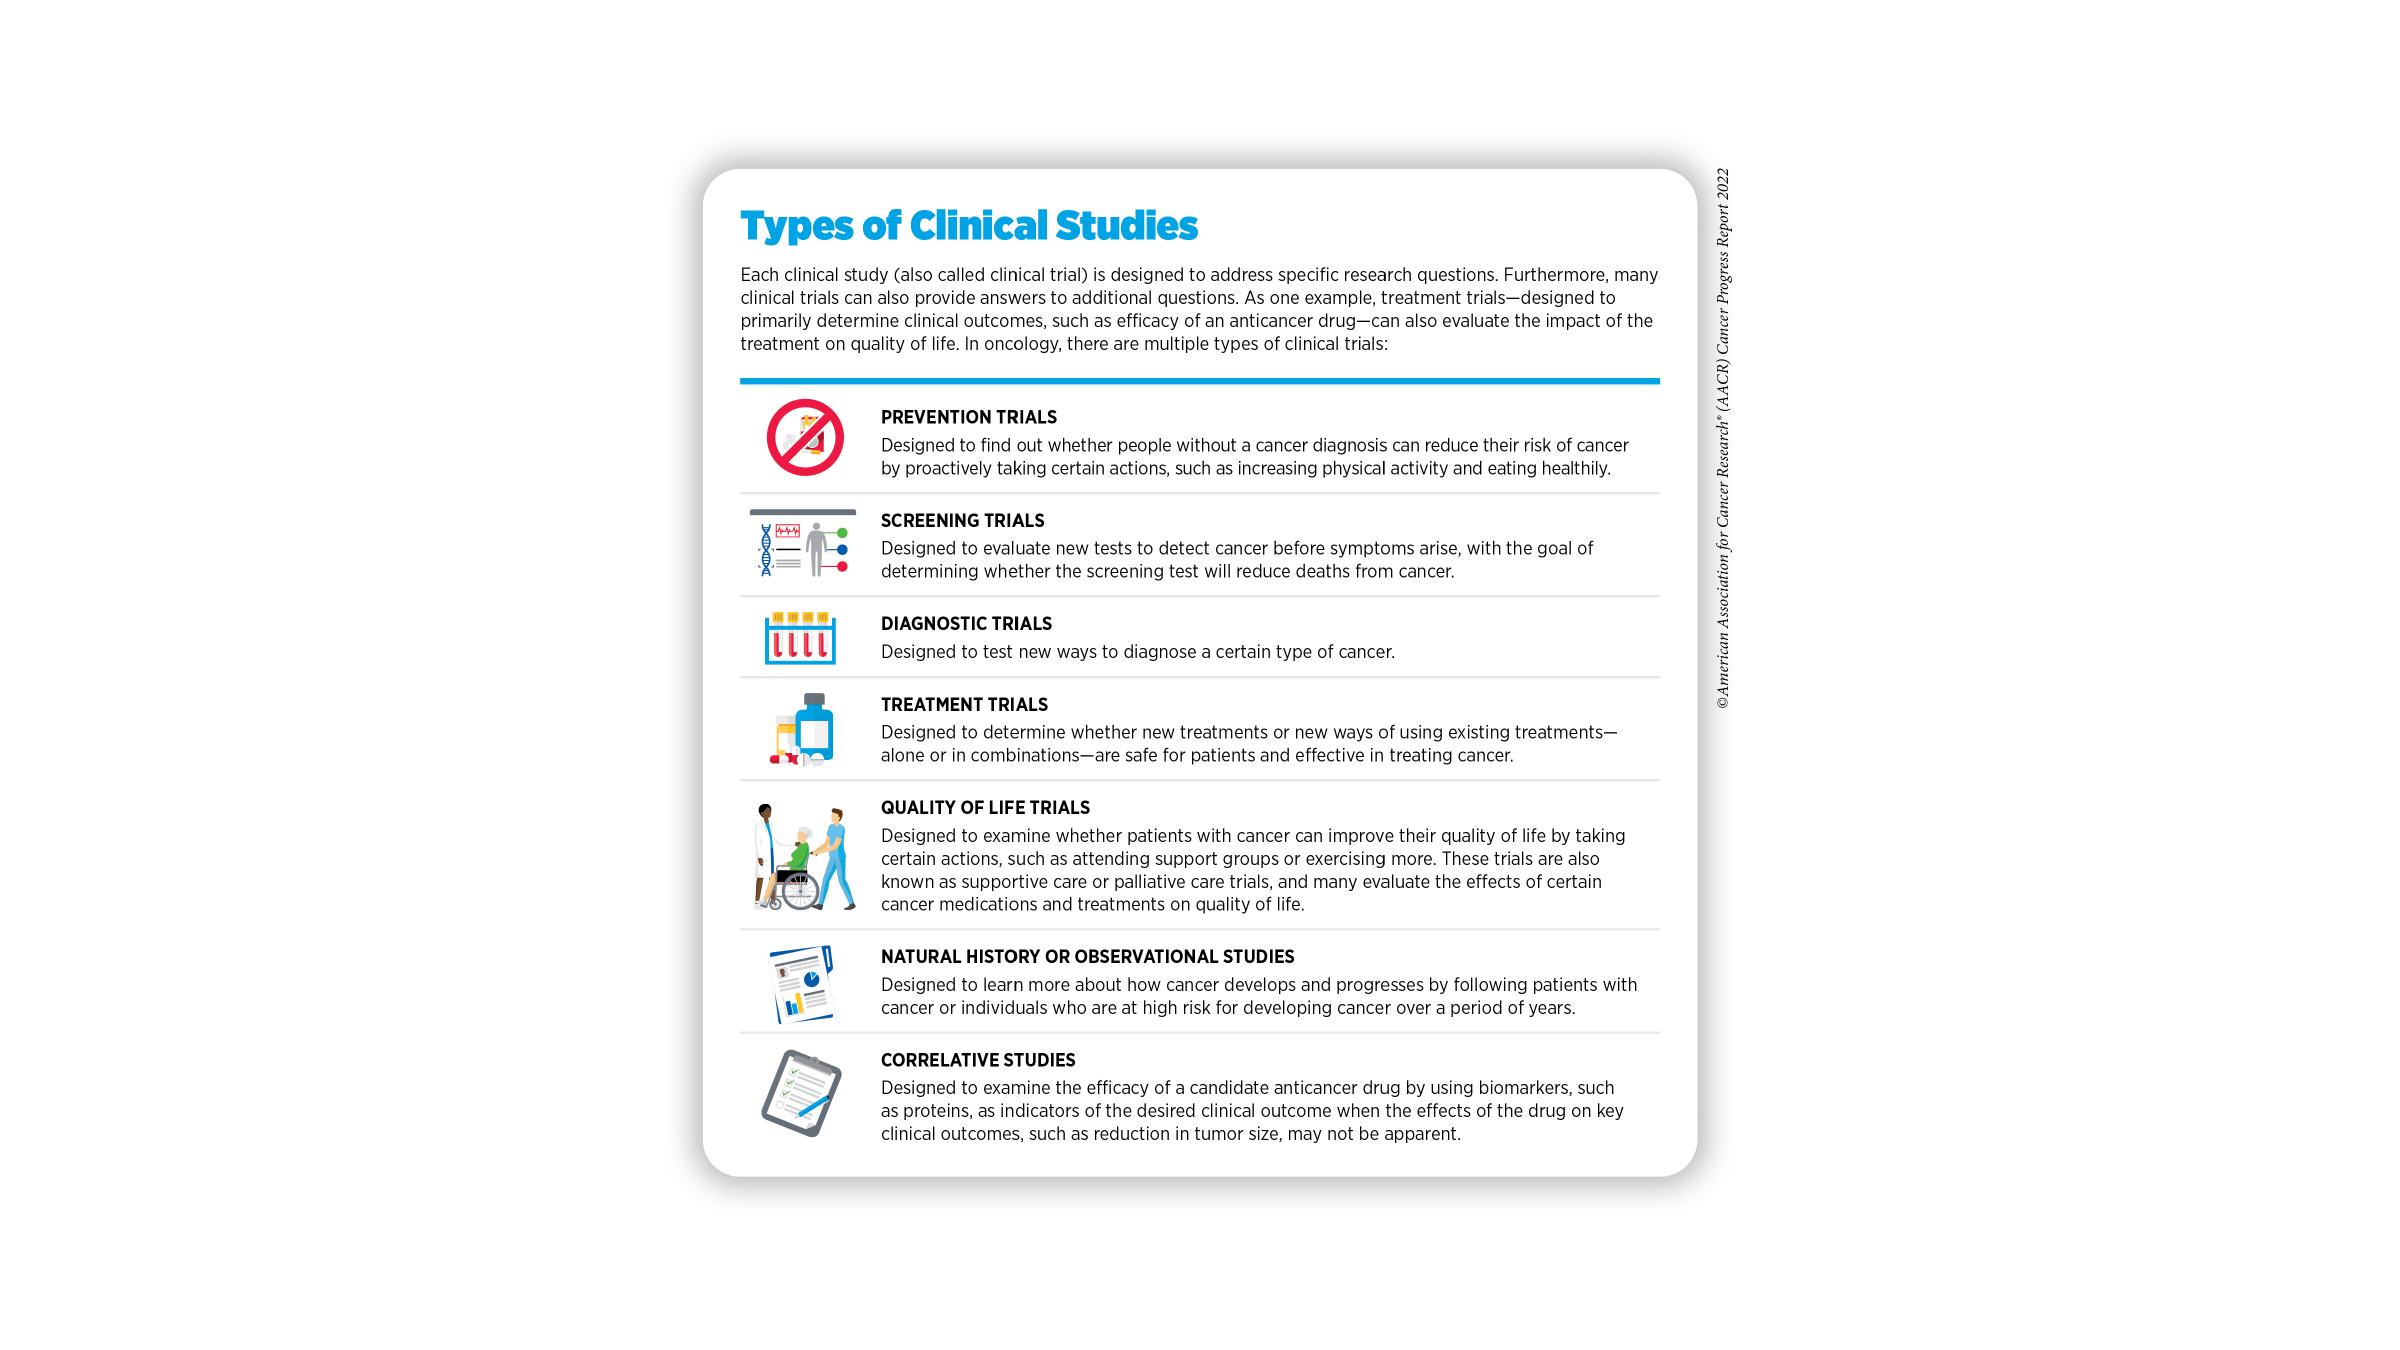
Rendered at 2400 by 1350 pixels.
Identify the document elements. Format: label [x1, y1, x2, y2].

picture [646, 112, 1754, 1238]
